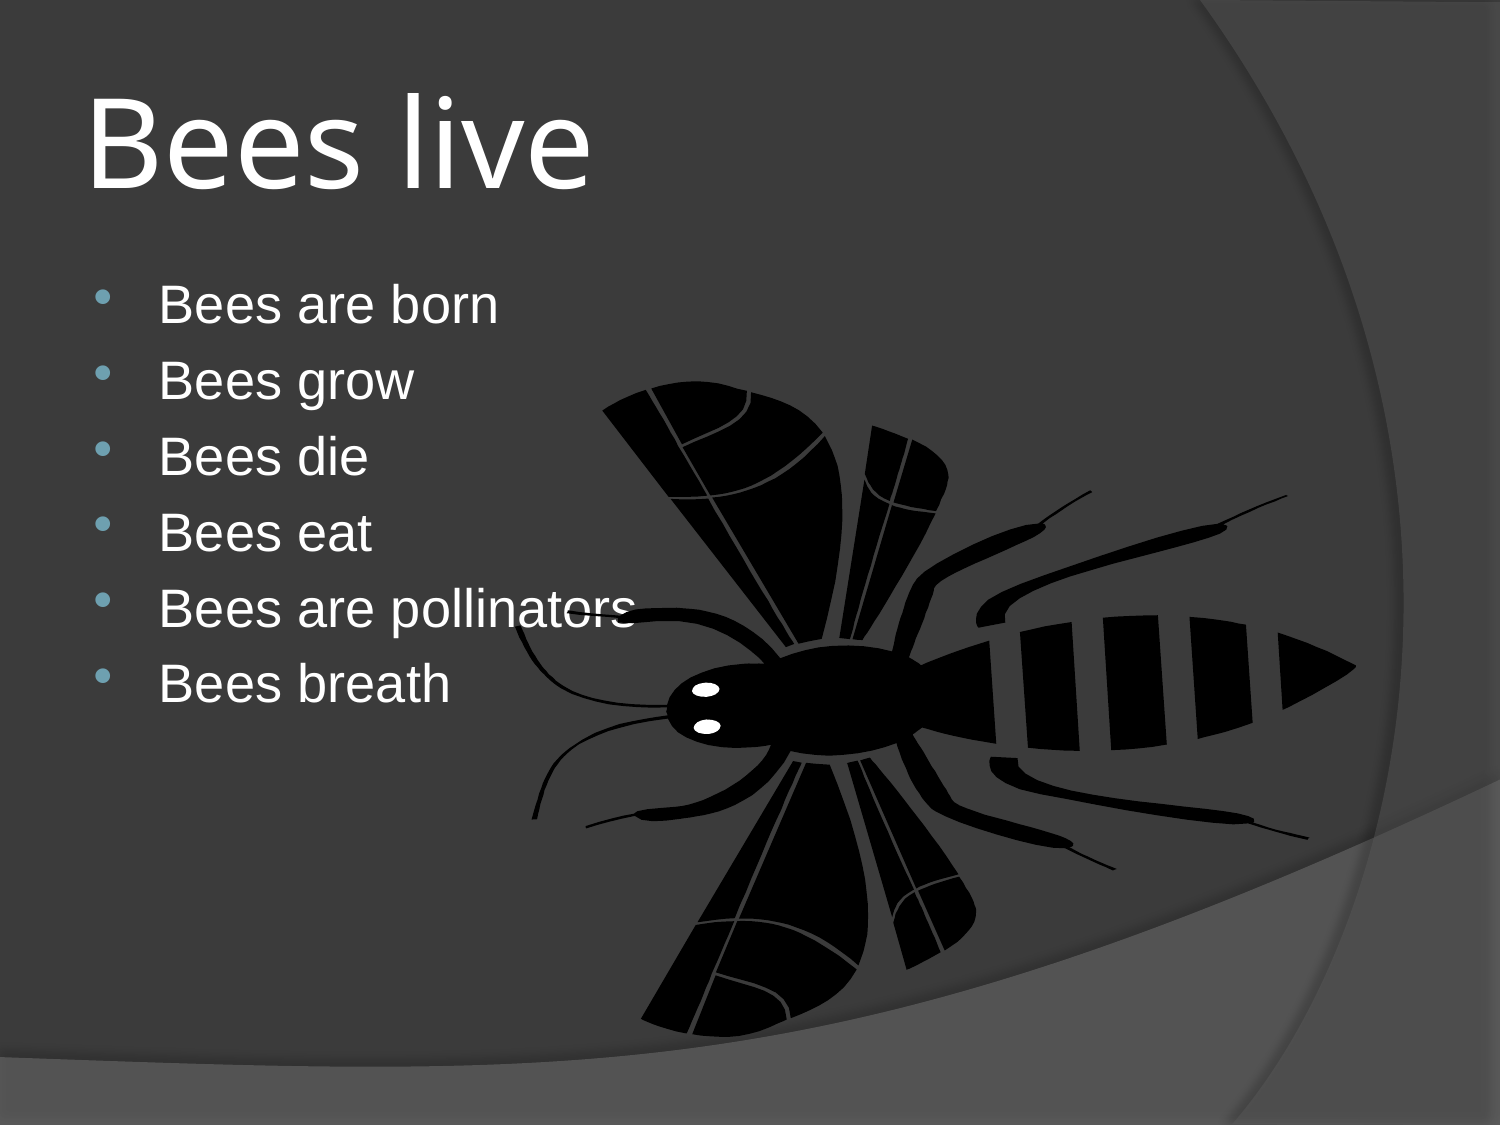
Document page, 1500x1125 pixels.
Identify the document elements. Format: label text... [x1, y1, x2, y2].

list Bees are born Bees grow Bees die Bees eat Bees are pollinators Bees breath [75, 262, 675, 1005]
picture [607, 275, 1271, 1114]
title Bees live [75, 45, 1300, 233]
